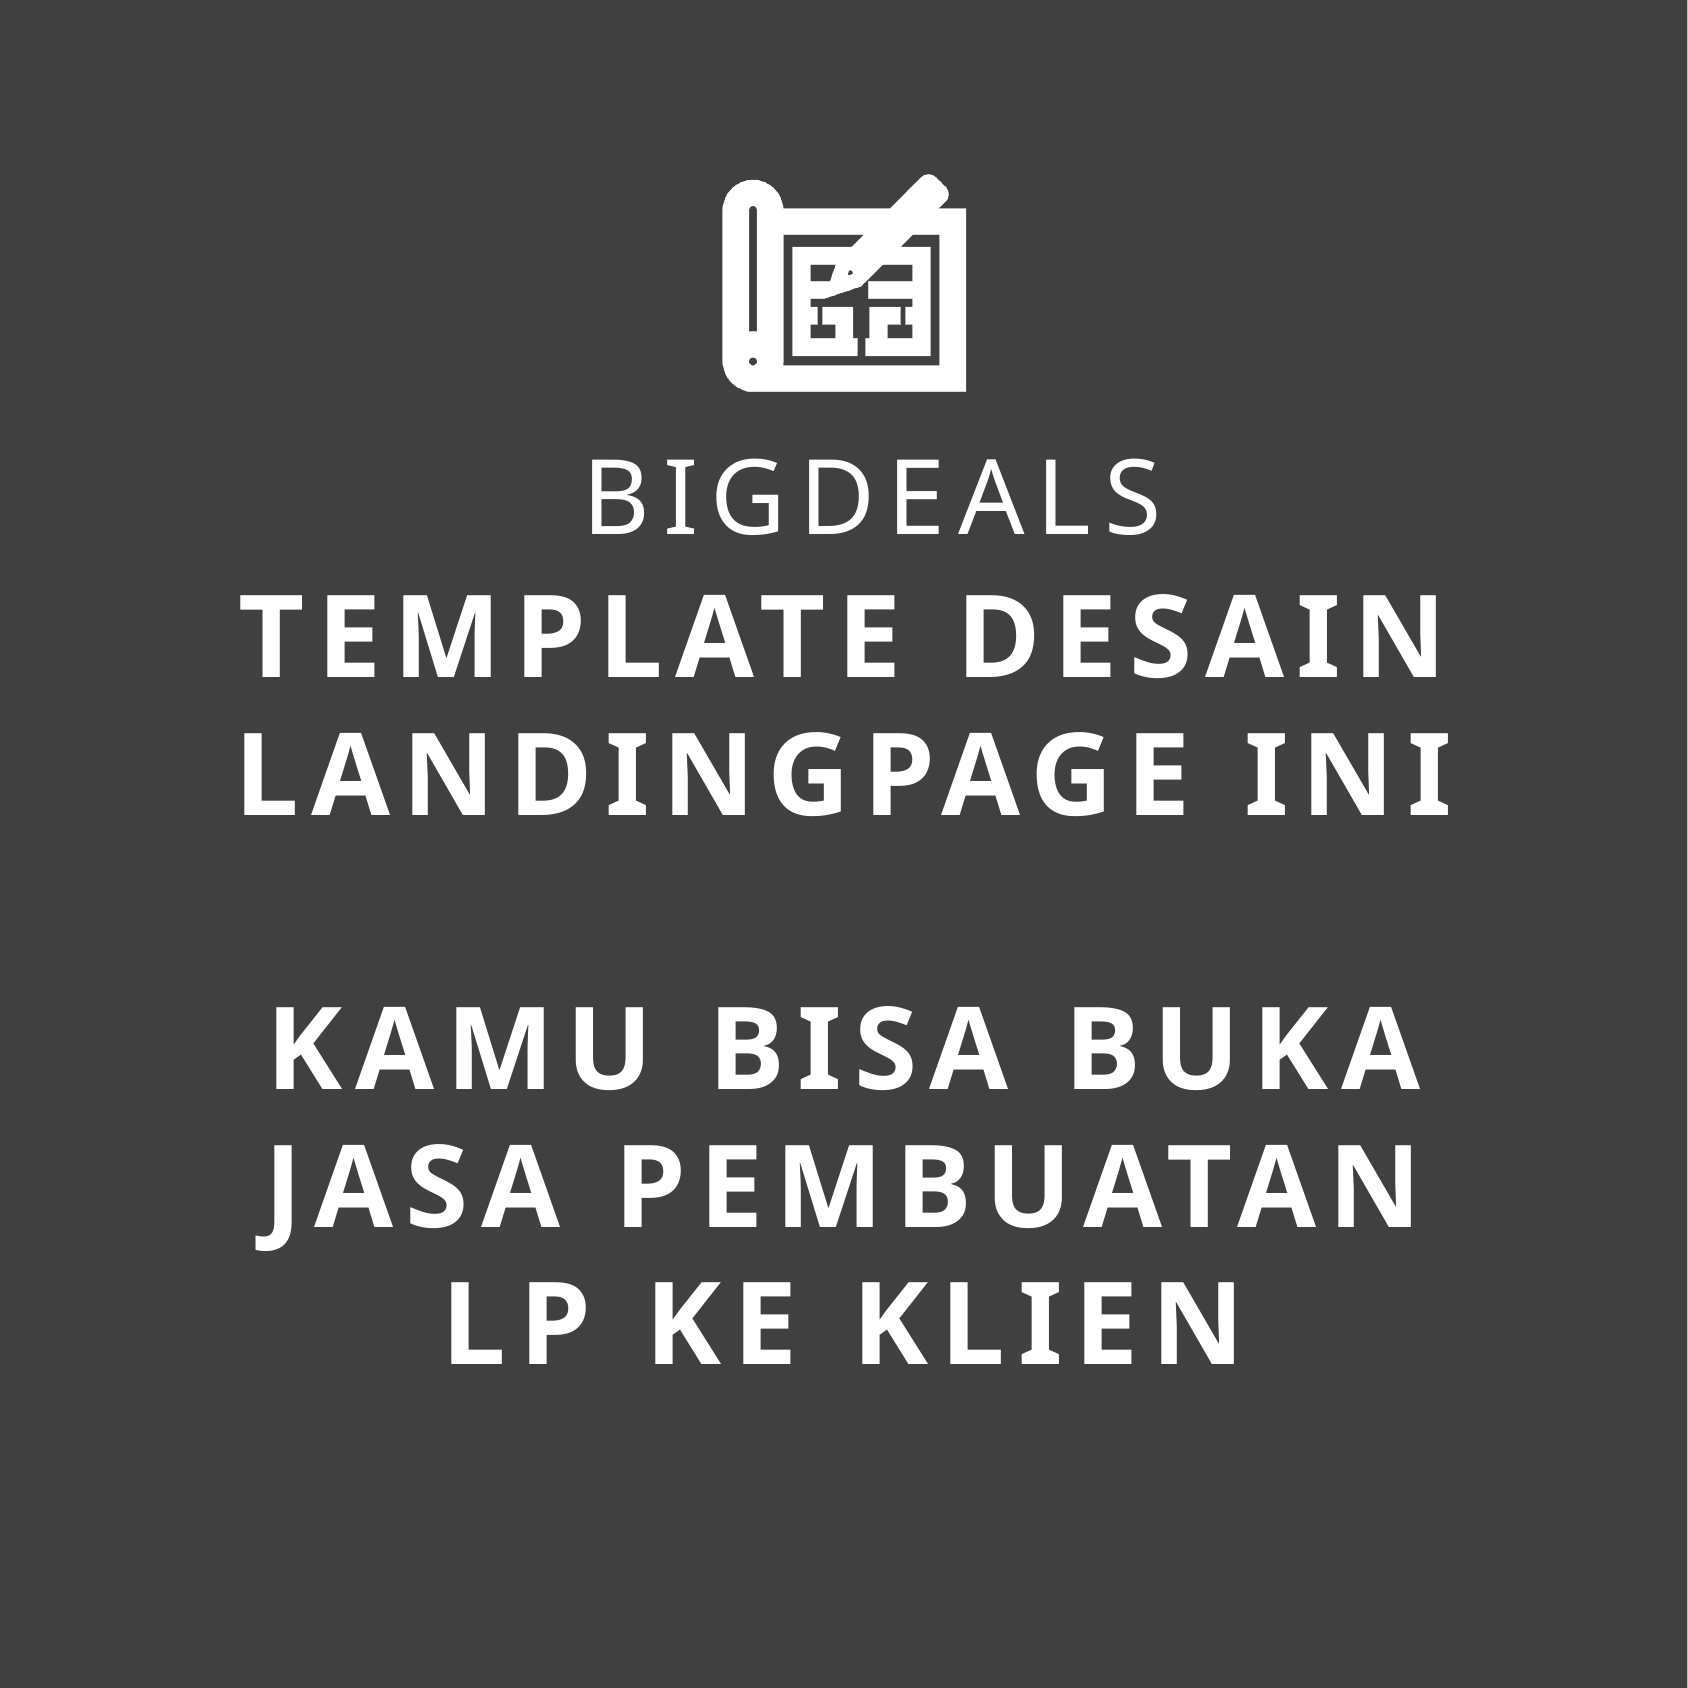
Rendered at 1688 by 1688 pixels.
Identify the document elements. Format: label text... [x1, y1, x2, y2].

text_box TEMPLATE DESAIN LANDINGPAGE INI KAMU BISA BUKA JASA PEMBUATAN LP KE KLIEN [17, 555, 1671, 1396]
picture [707, 147, 981, 421]
text_box BIGDEALS [0, 423, 1688, 563]
